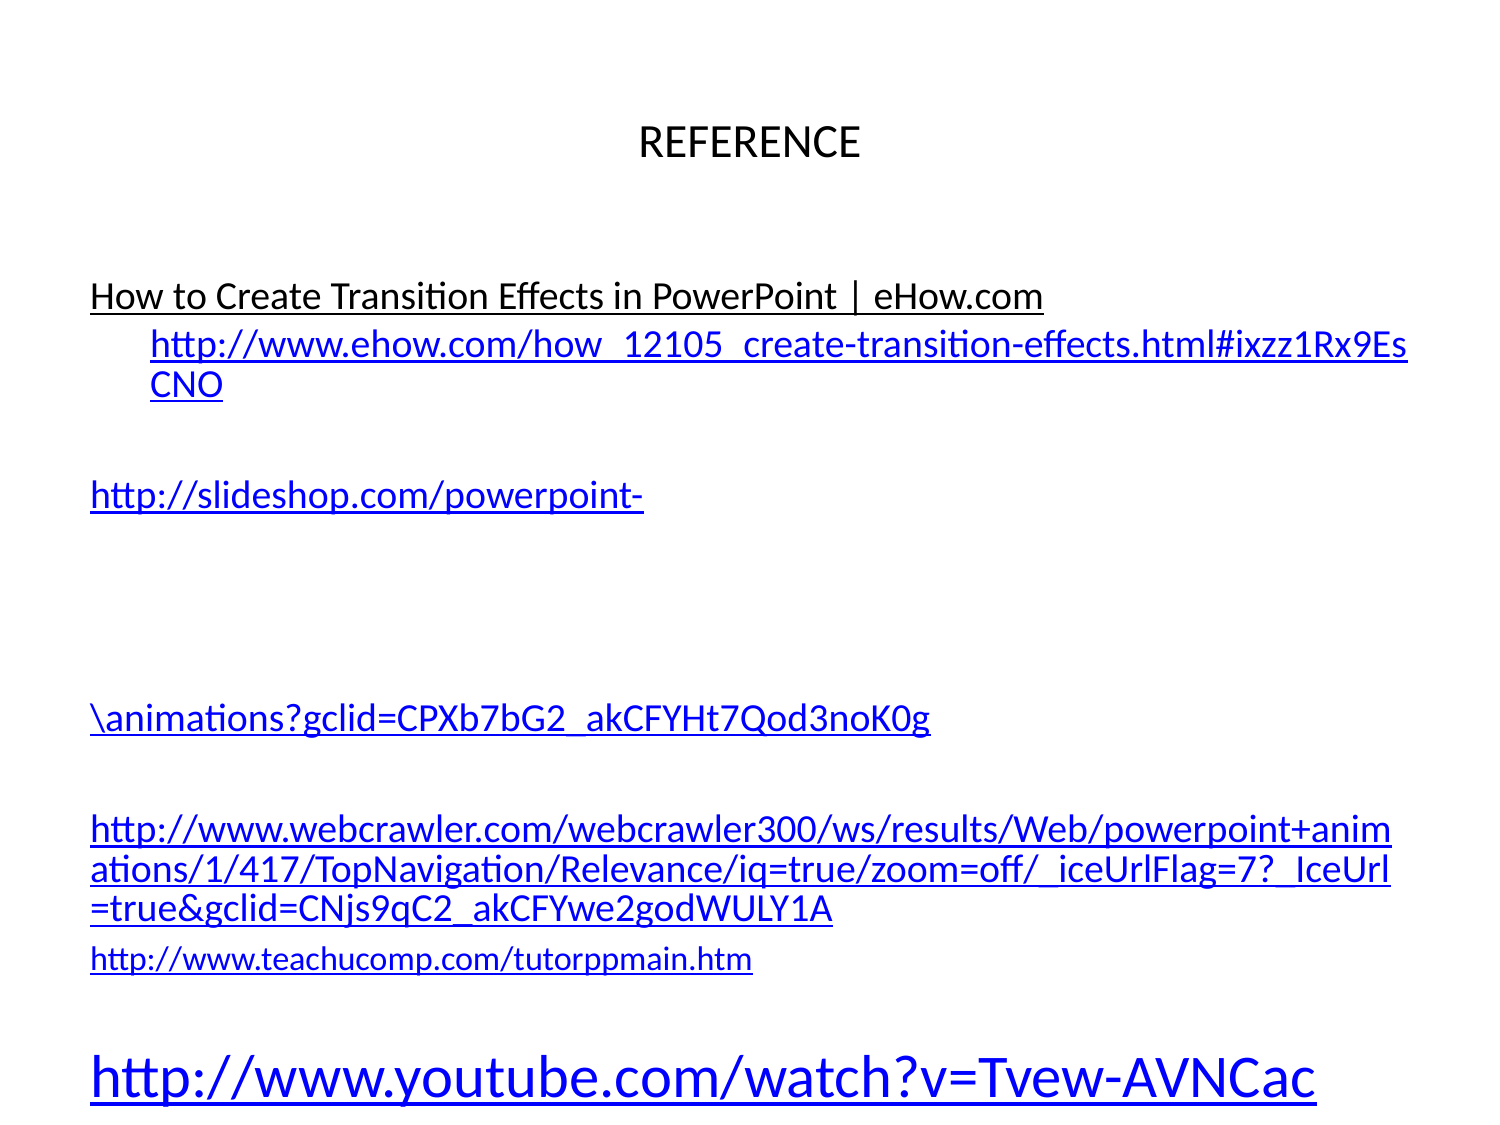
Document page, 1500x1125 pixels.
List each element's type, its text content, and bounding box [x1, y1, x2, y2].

title REFERENCE [75, 45, 1425, 233]
list How to Create Transition Effects in PowerPoint | eHow.com http://www.ehow.com/how_12105_create-transition-effects.html#ixzz1Rx9EsCNO http://slideshop.com/powerpoint- \animations?gclid=CPXb7bG2_akCFYHt7Qod3noK0g http://www.webcrawler.com/webcrawler300/ws/results/Web/powerpoint+animations/1/417/TopNavigation/Relevance/iq=true/zoom=off/_iceUrlFlag=7?_IceUrl=true&gclid=CNjs9qC2_akCFYwe2godWULY1A http://www.teachucomp.com/tutorppmain.htm http://www.youtube.com/watch?v=Tvew-AVNCac [75, 262, 1425, 1005]
